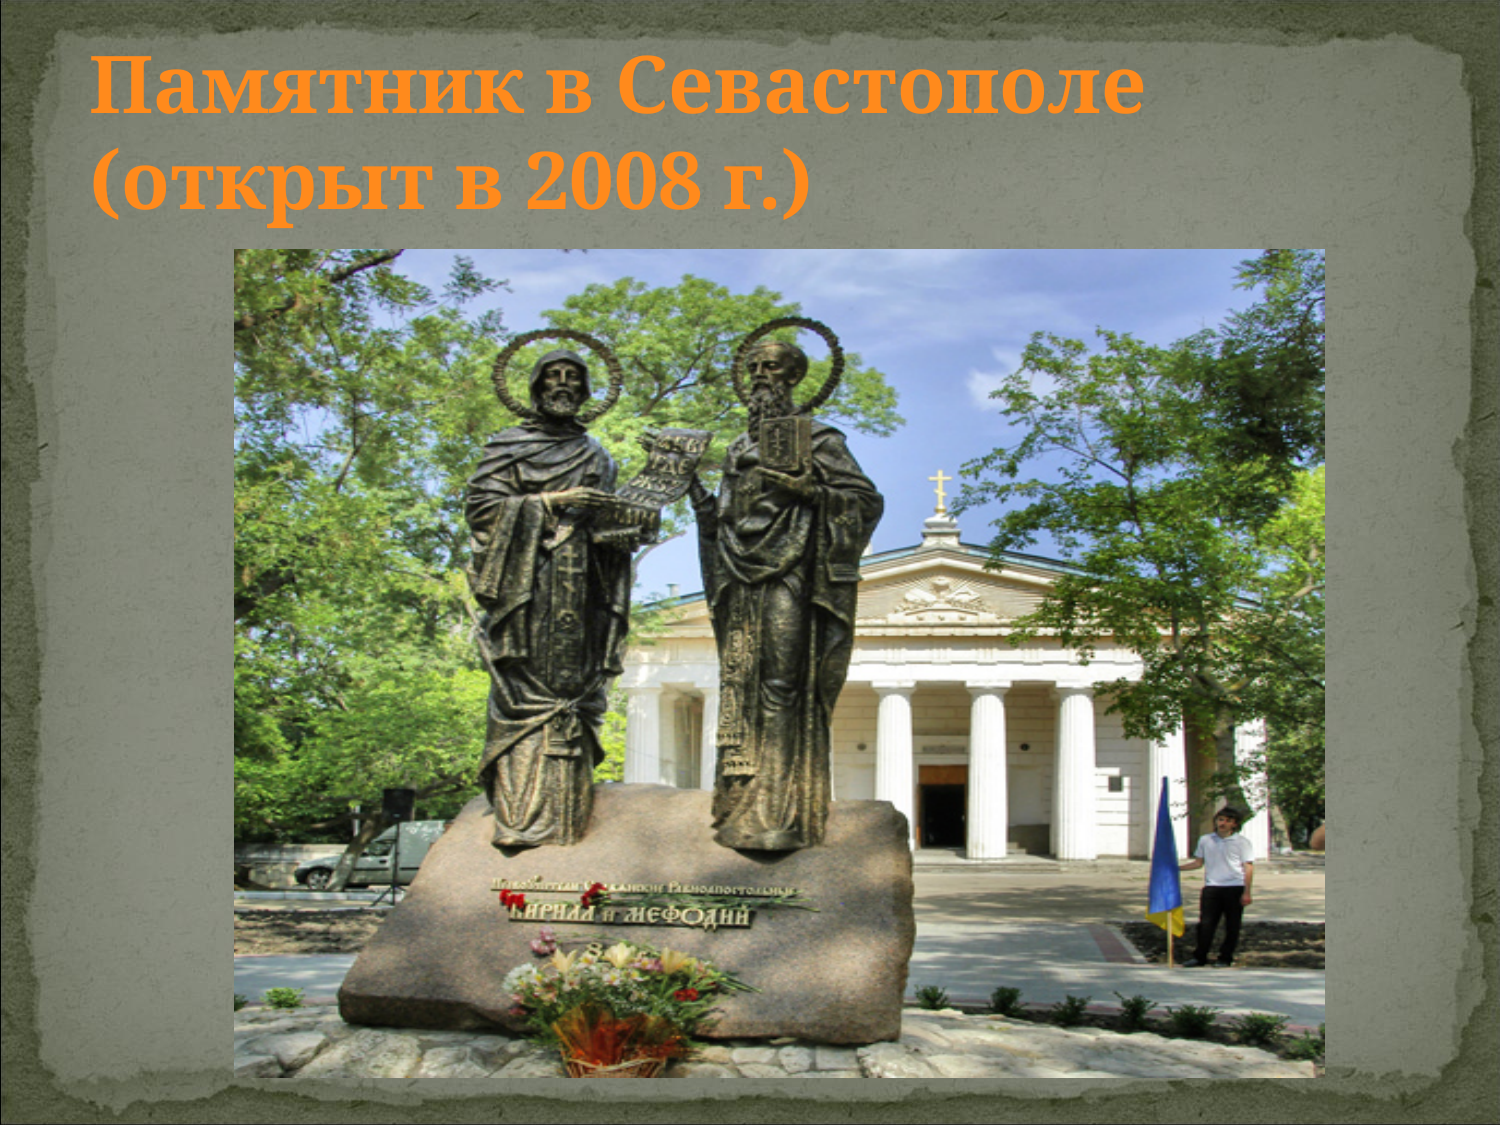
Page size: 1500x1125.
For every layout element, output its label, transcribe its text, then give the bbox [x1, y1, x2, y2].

title Памятник в Севастополе (открыт в 2008 г.) [74, 24, 1425, 329]
picture [0, 0, 1500, 1125]
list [236, 251, 1324, 1076]
